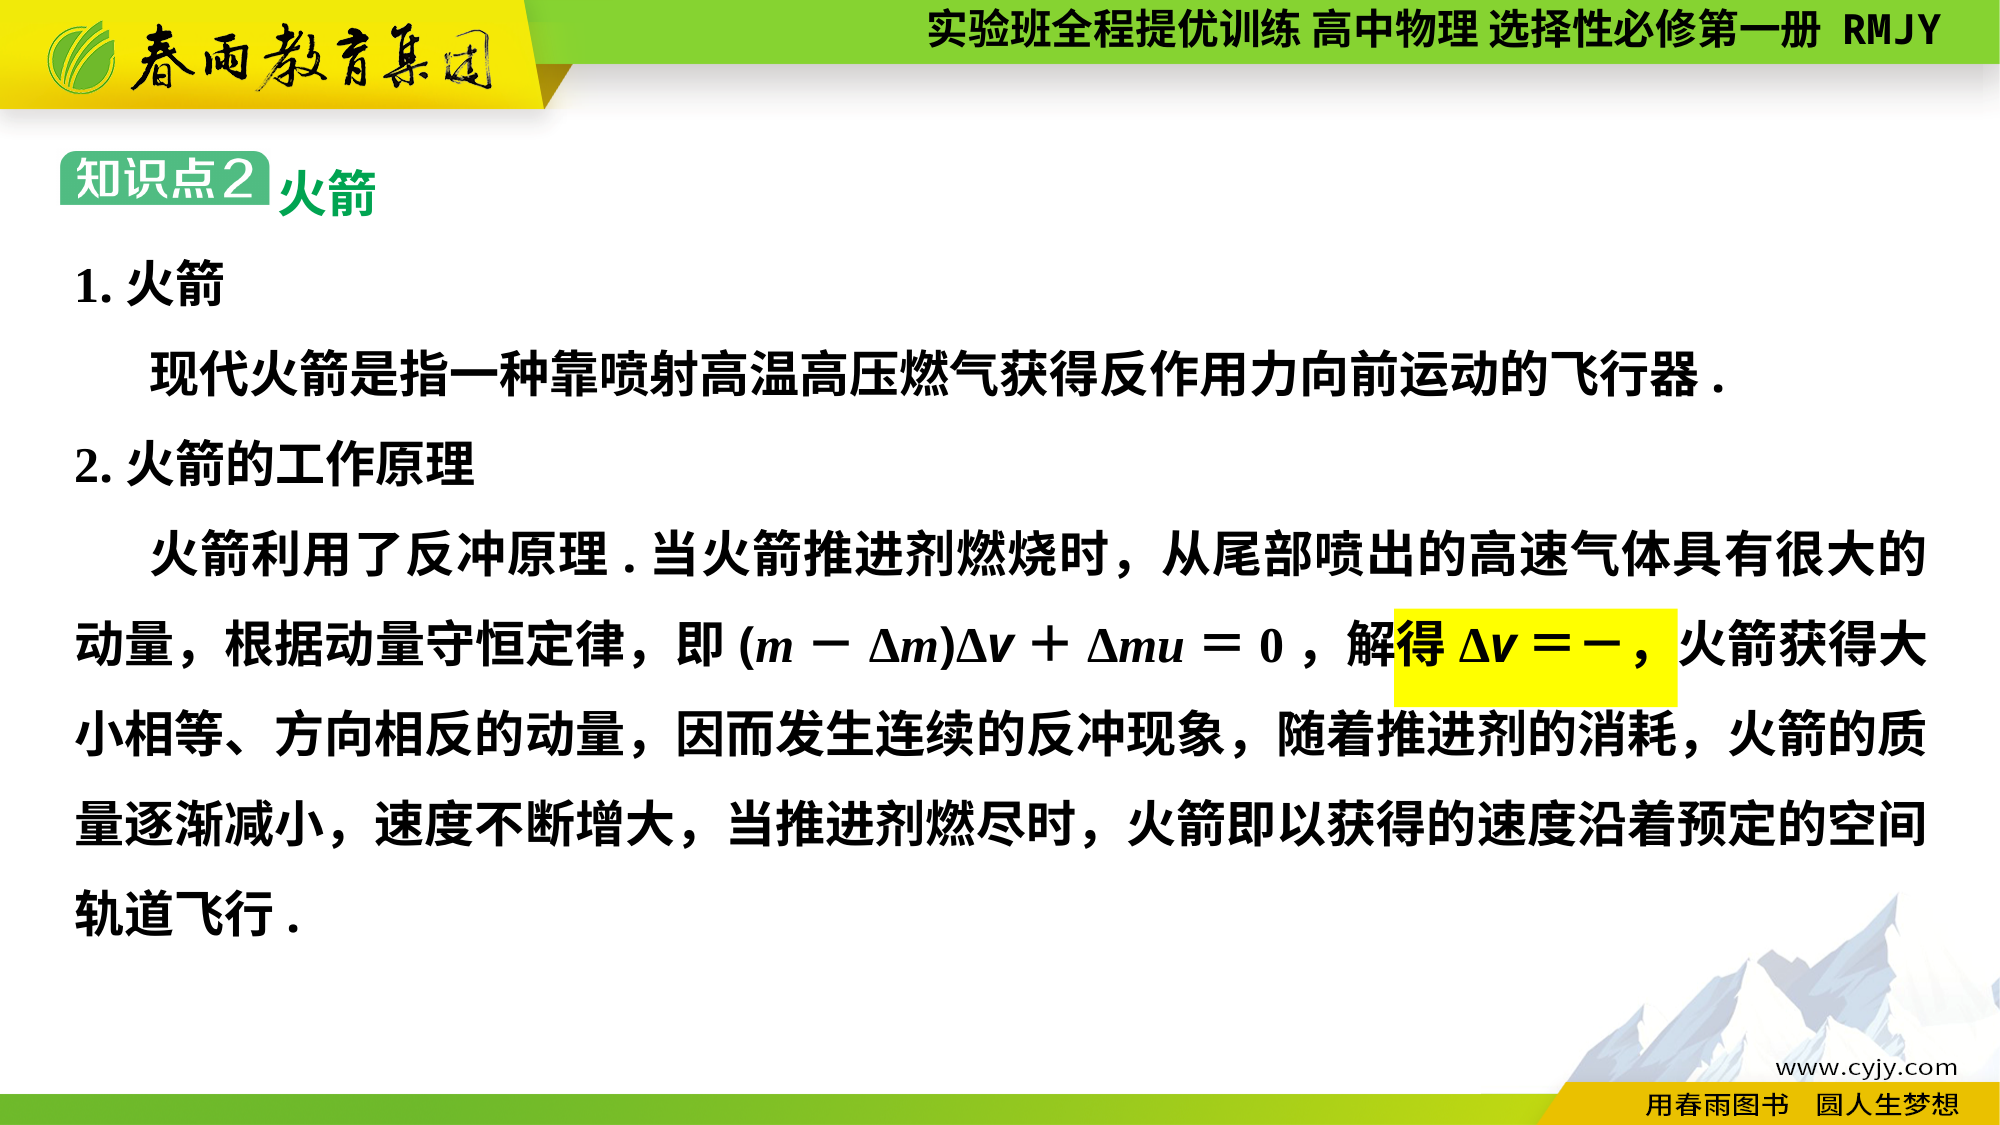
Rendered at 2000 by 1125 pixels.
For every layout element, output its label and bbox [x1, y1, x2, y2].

text_box [1394, 608, 1678, 708]
picture [0, 0, 2000, 1125]
